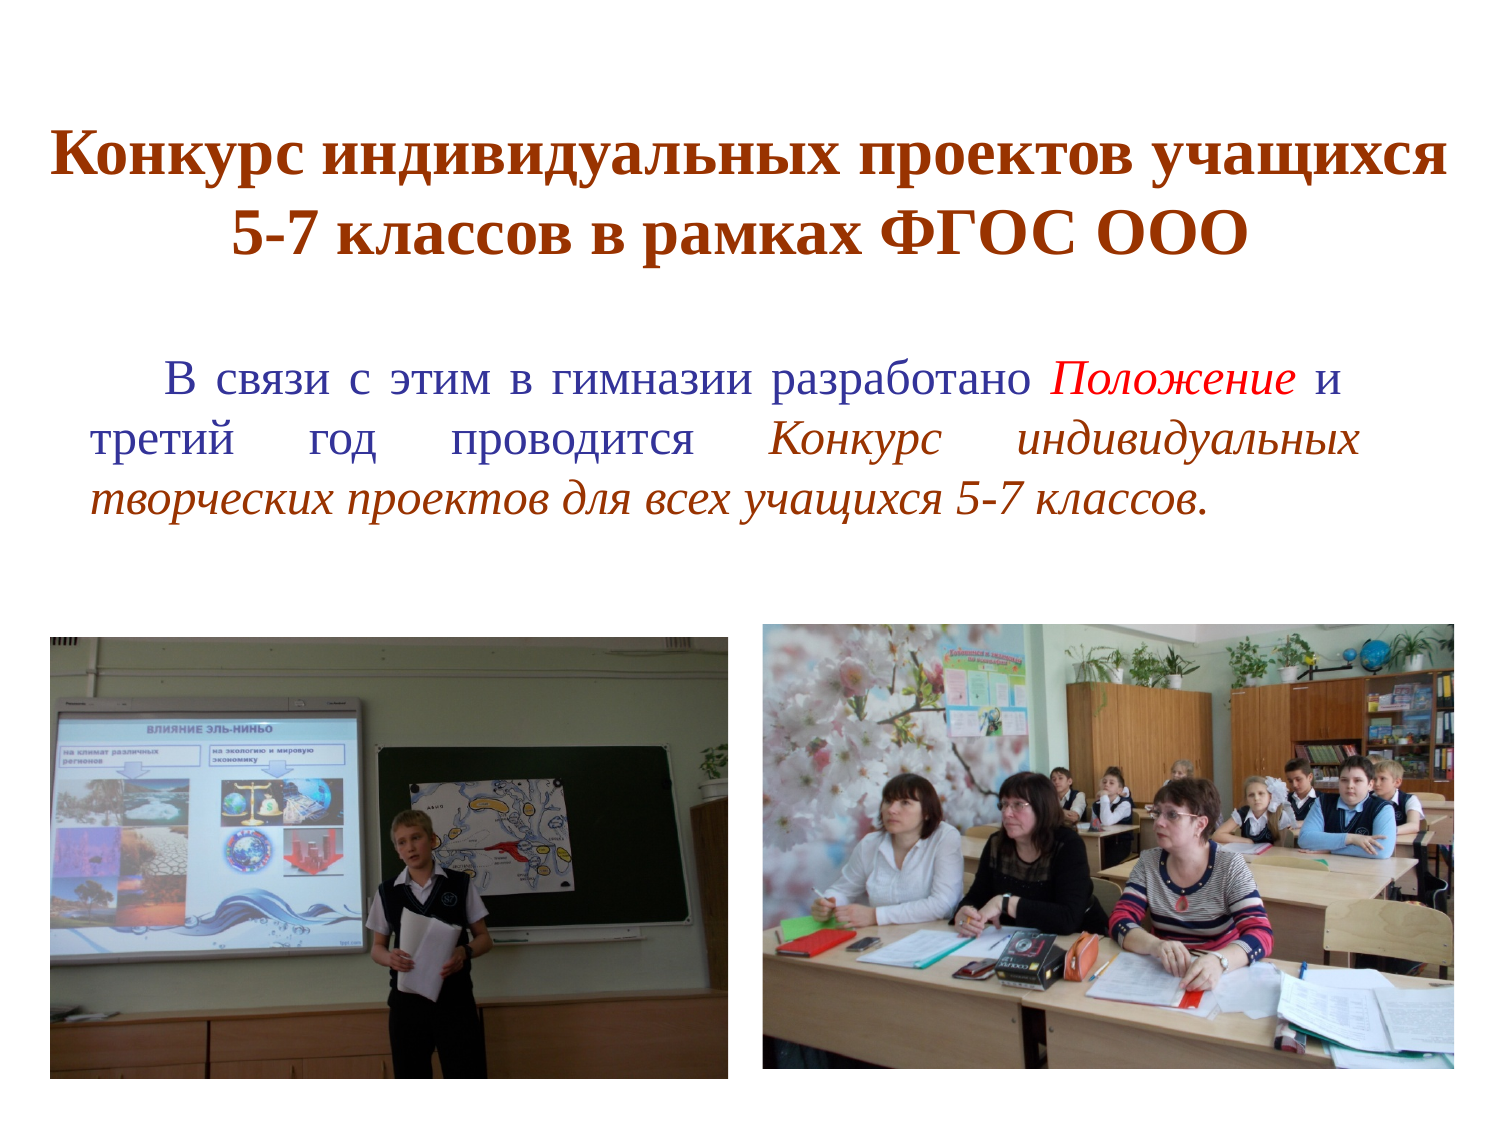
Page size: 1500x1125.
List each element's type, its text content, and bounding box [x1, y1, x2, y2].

picture [49, 637, 729, 1079]
list [75, 275, 1425, 550]
text_box В связи с этим в гимназии разработано Положение и третий год проводится Конкурс индивидуальных творческих проектов для всех учащихся 5-7 классов. [75, 337, 1375, 533]
title Конкурс индивидуальных проектов учащихся 5-7 классов в рамках ФГОС ООО [0, 75, 1500, 300]
picture [762, 624, 1455, 1069]
